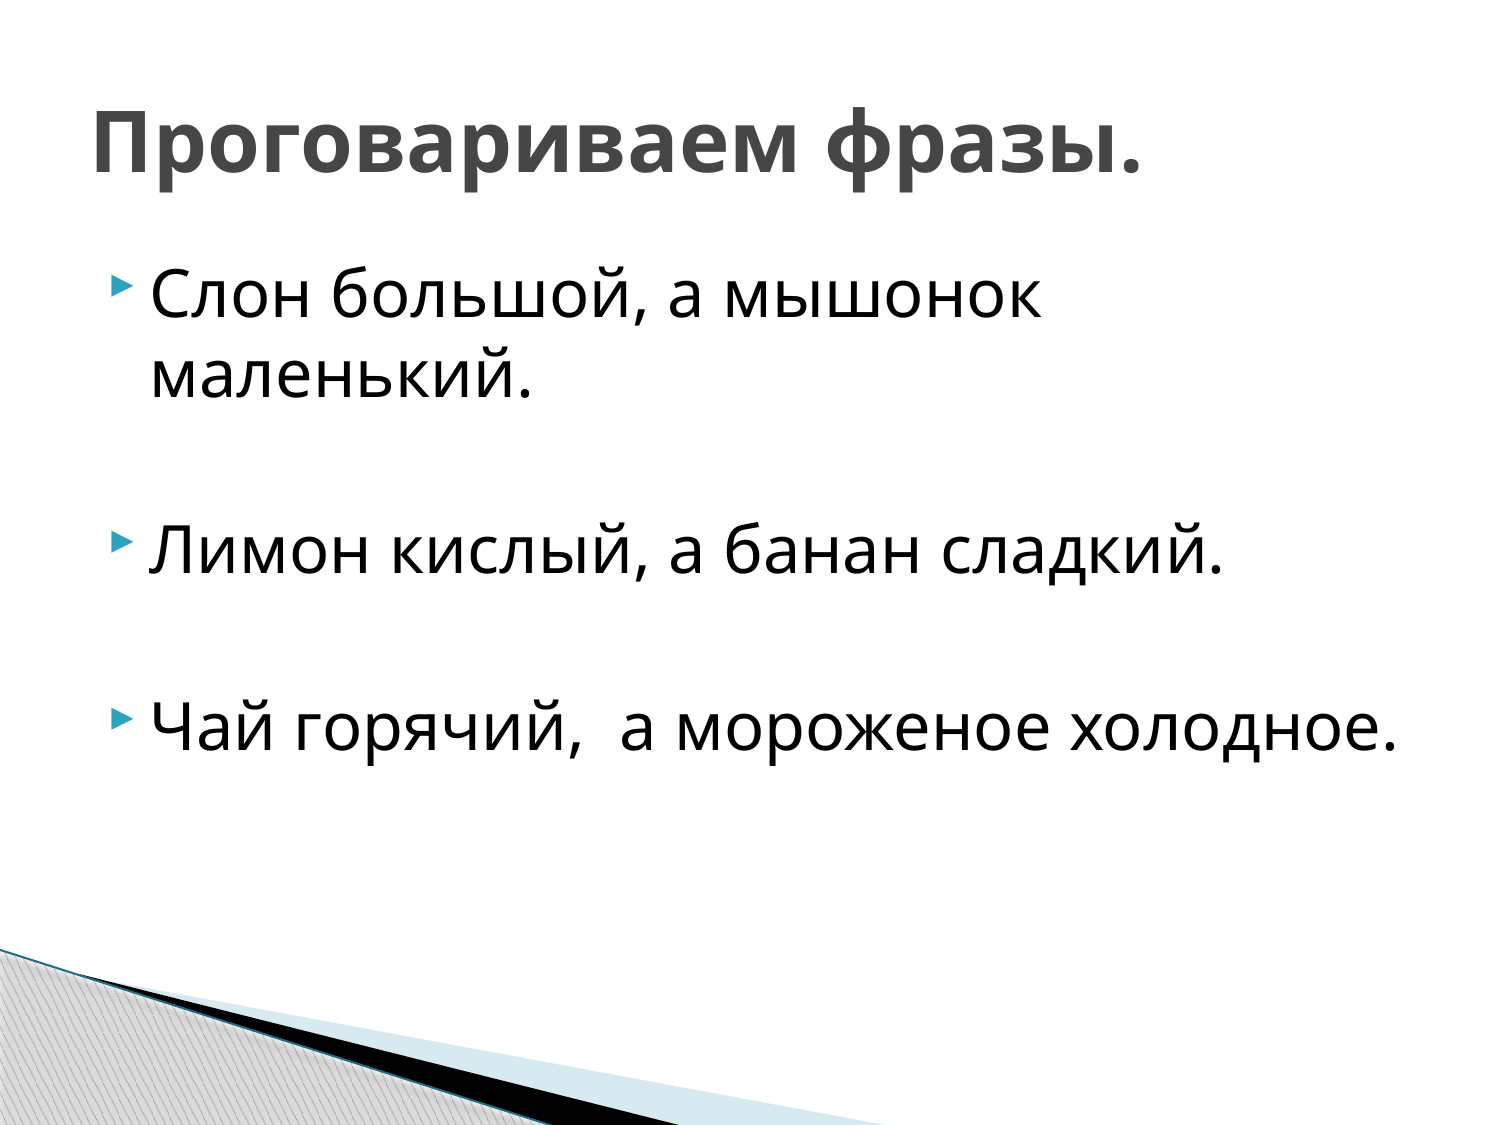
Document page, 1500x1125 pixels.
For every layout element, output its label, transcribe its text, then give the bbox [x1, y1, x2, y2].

list Слон большой, а мышонок маленький. Лимон кислый, а банан сладкий. Чай горячий, а мороженое холодное. [75, 243, 1425, 986]
title Проговариваем фразы. [75, 45, 1425, 233]
